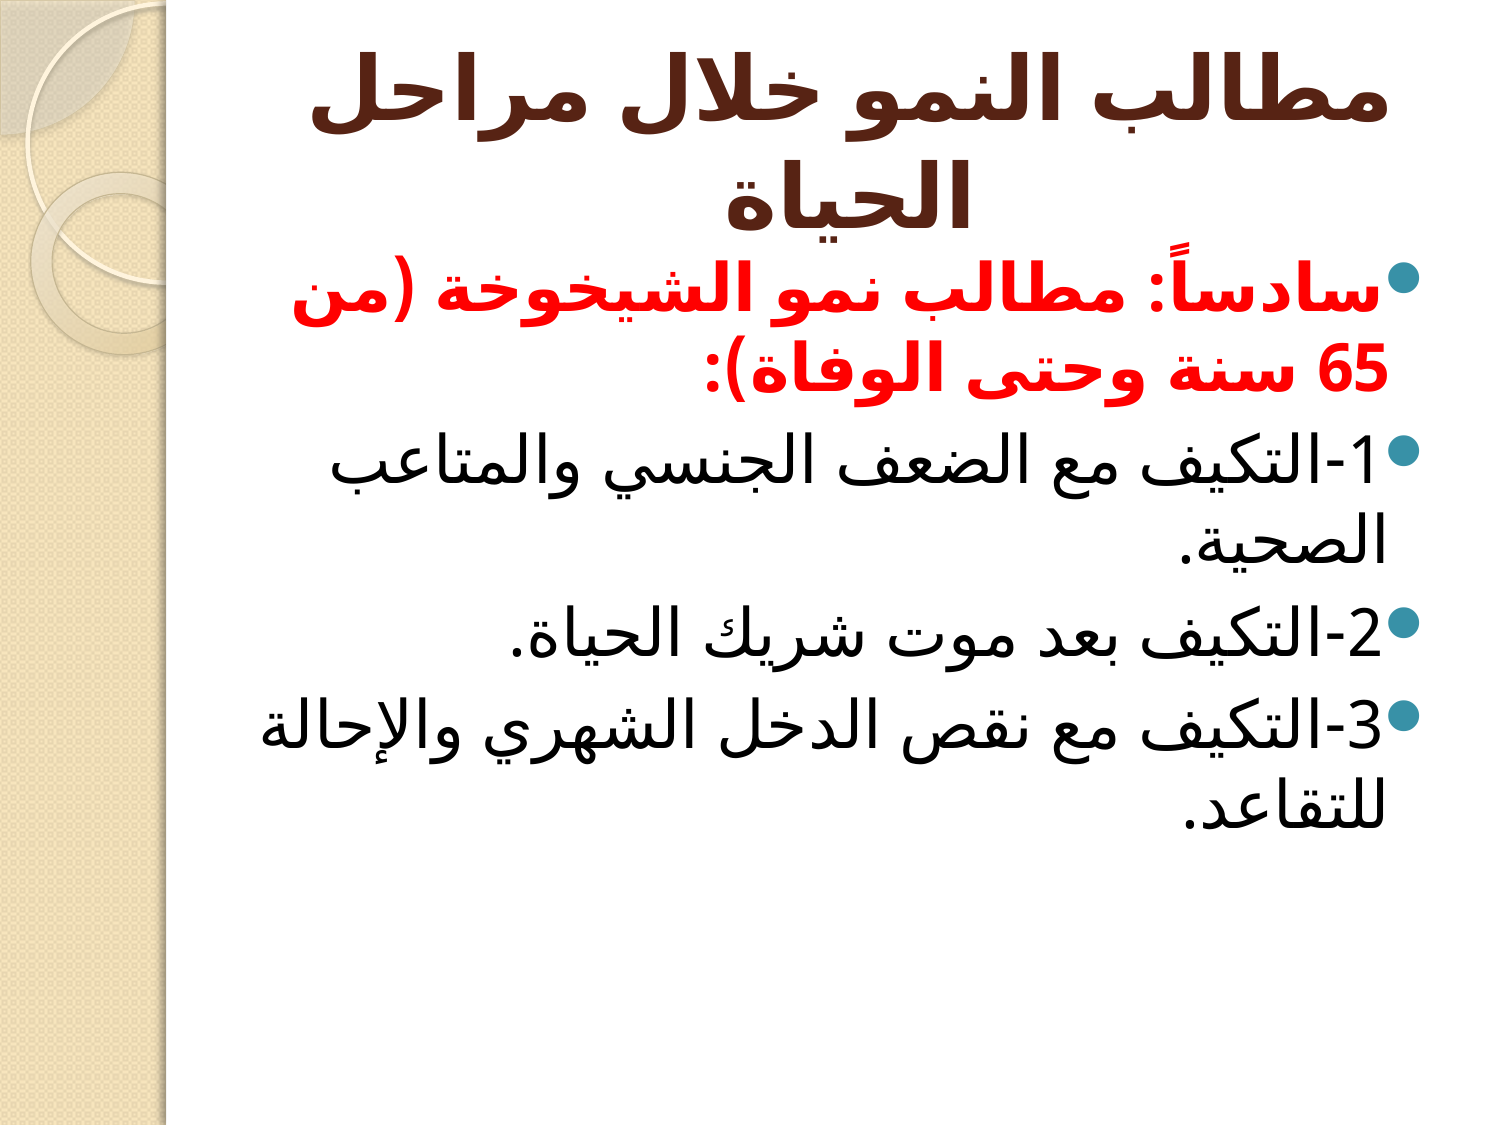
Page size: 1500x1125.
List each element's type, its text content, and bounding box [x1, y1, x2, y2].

list سادساً: مطالب نمو الشيخوخة (من 65 سنة وحتى الوفاة): 1-التكيف مع الضعف الجنسي والمتاعب الصحية. 2-التكيف بعد موت شريك الحياة. 3-التكيف مع نقص الدخل الشهري والإحالة للتقاعد. [235, 237, 1466, 1025]
title مطالب النمو خلال مراحل الحياة [235, 45, 1466, 233]
